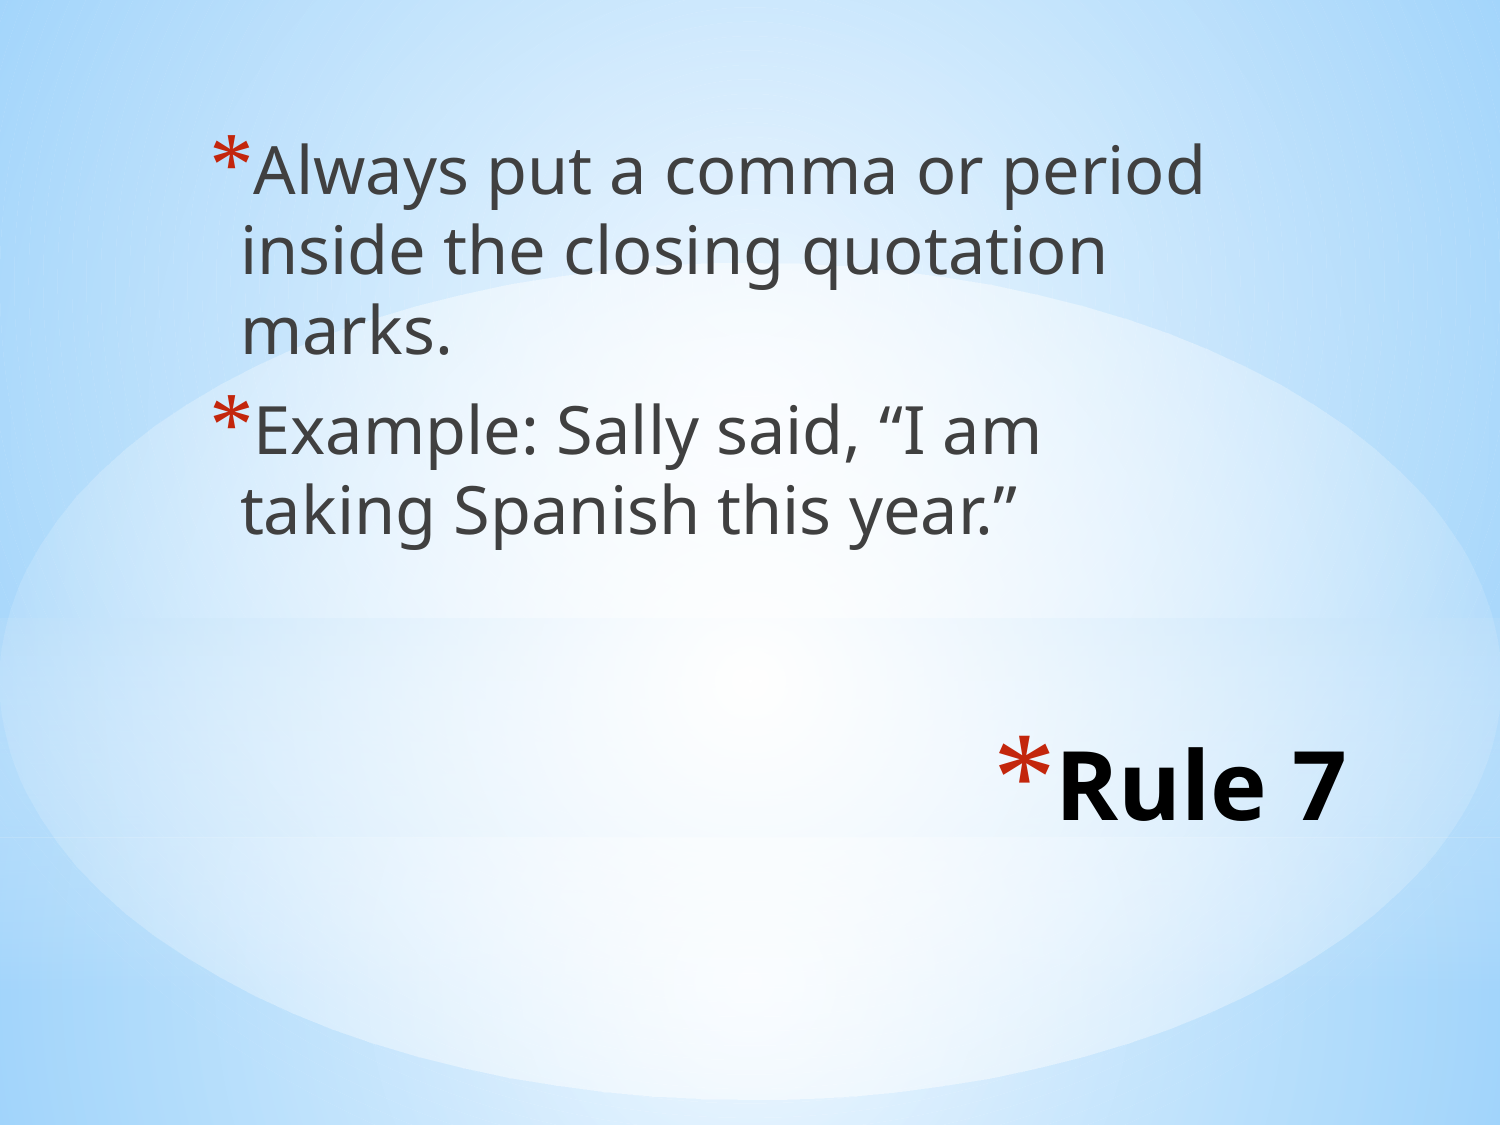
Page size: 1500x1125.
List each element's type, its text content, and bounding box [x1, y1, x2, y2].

list Always put a comma or period inside the closing quotation marks. Example: Sally said, “I am taking Spanish this year.” [187, 120, 1238, 690]
title Rule 7 [294, 717, 1363, 905]
